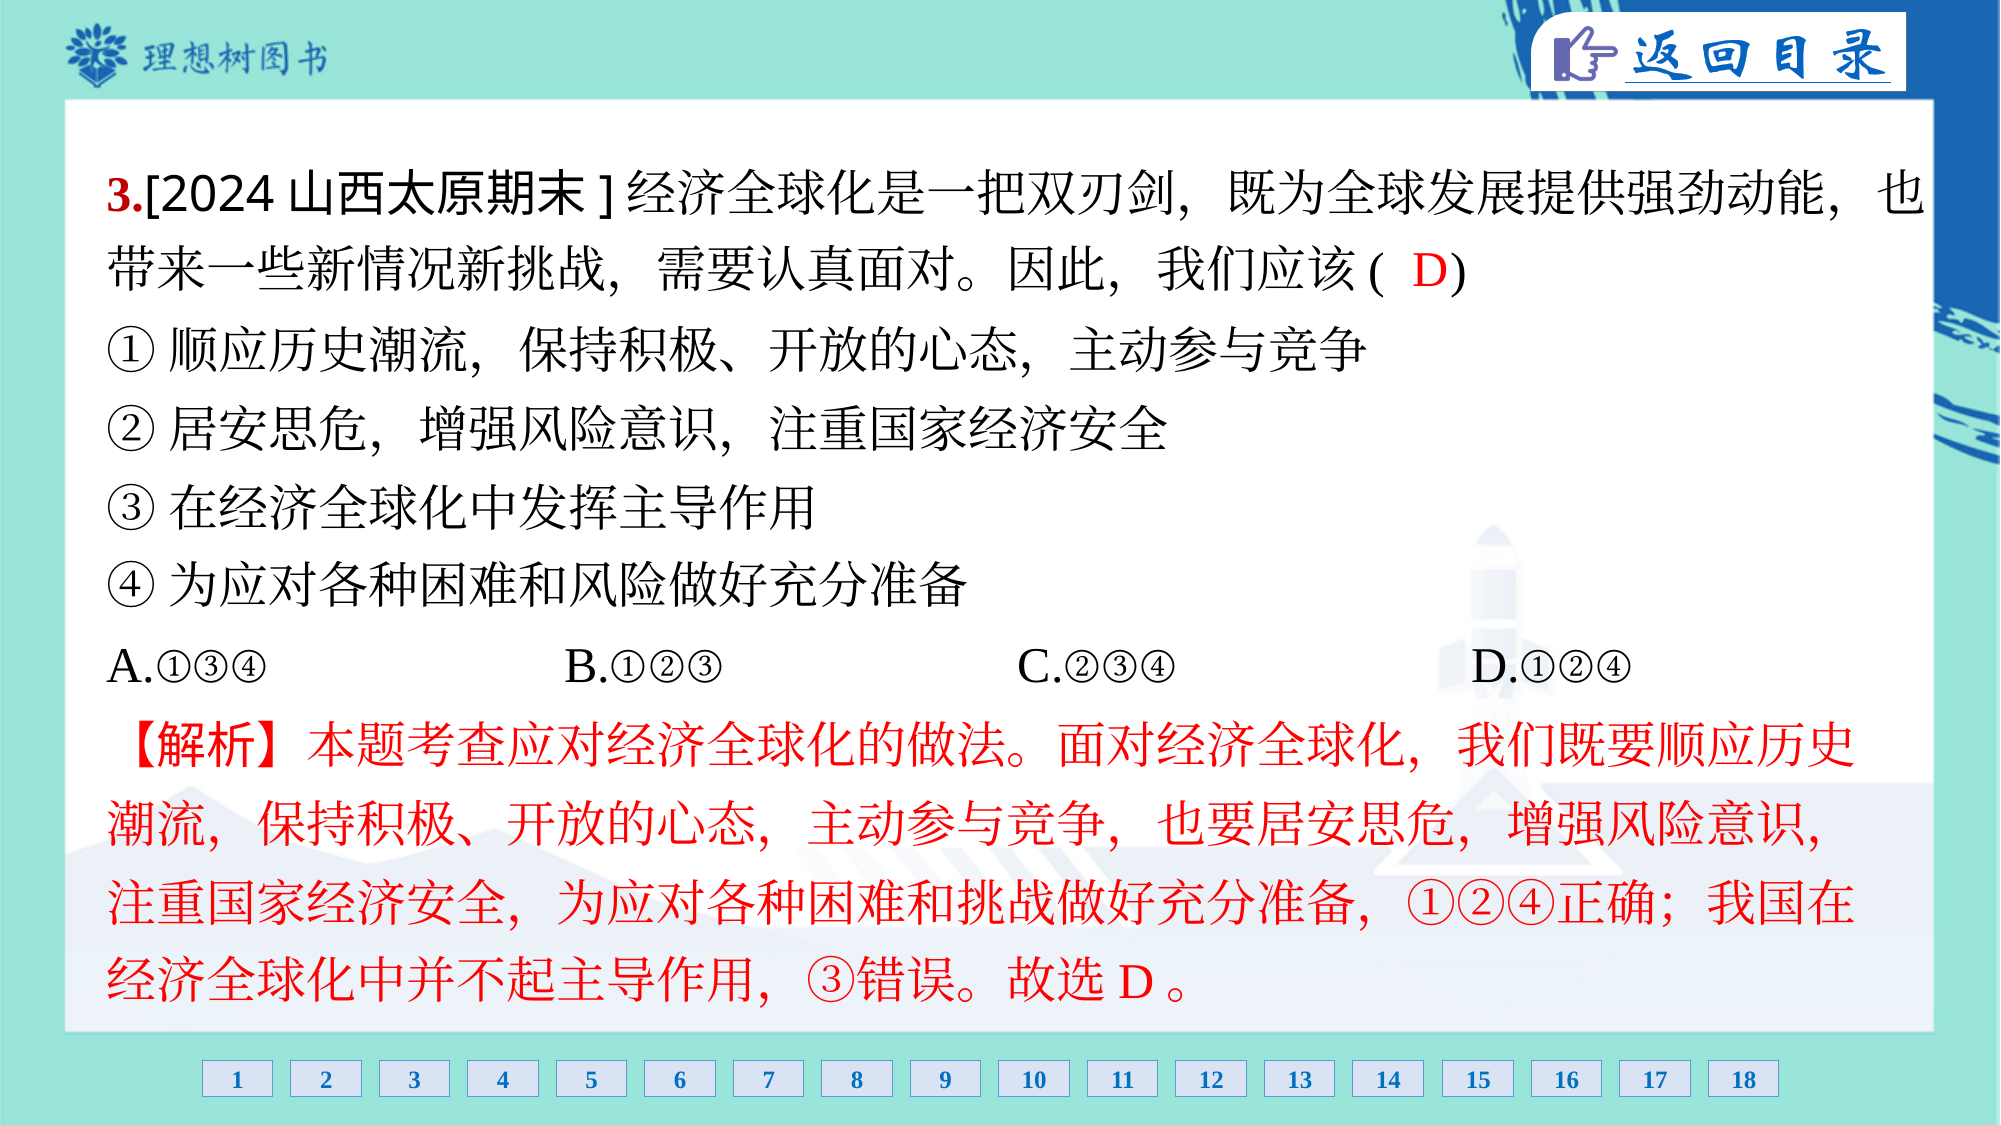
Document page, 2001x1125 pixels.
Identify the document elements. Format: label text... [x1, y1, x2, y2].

picture [0, 0, 2000, 1125]
text_box A.①③④ B.①②③ C.②③④ D.①②④ [106, 615, 1895, 686]
text_box D [1394, 219, 1467, 291]
text_box 3.[2024山西太原期末]经济全球化是一把双刃剑，既为全球发展提供强劲动能，也 带来一些新情况新挑战，需要认真面对。因此，我们应该( ) [106, 141, 1895, 291]
text_box ①顺应历史潮流，保持积极、开放的心态，主动参与竞争 ②居安思危，增强风险意识，注重国家经济安全 ③在经济全球化中发挥主导作用 ④为应对各种困难和风险做好充分准备 [106, 299, 1895, 607]
text_box 【解析】本题考查应对经济全球化的做法。面对经济全球化，我们既要顺应历史 潮流，保持积极、开放的心态，主动参与竞争，也要居安思危，增强风险意识， 注重国家经济安全，为应对各种困难和挑战做好充分准备，①②④正确；我国在 经济全球化中并不起主导作用，③错误。故选D。 [106, 694, 1895, 1002]
